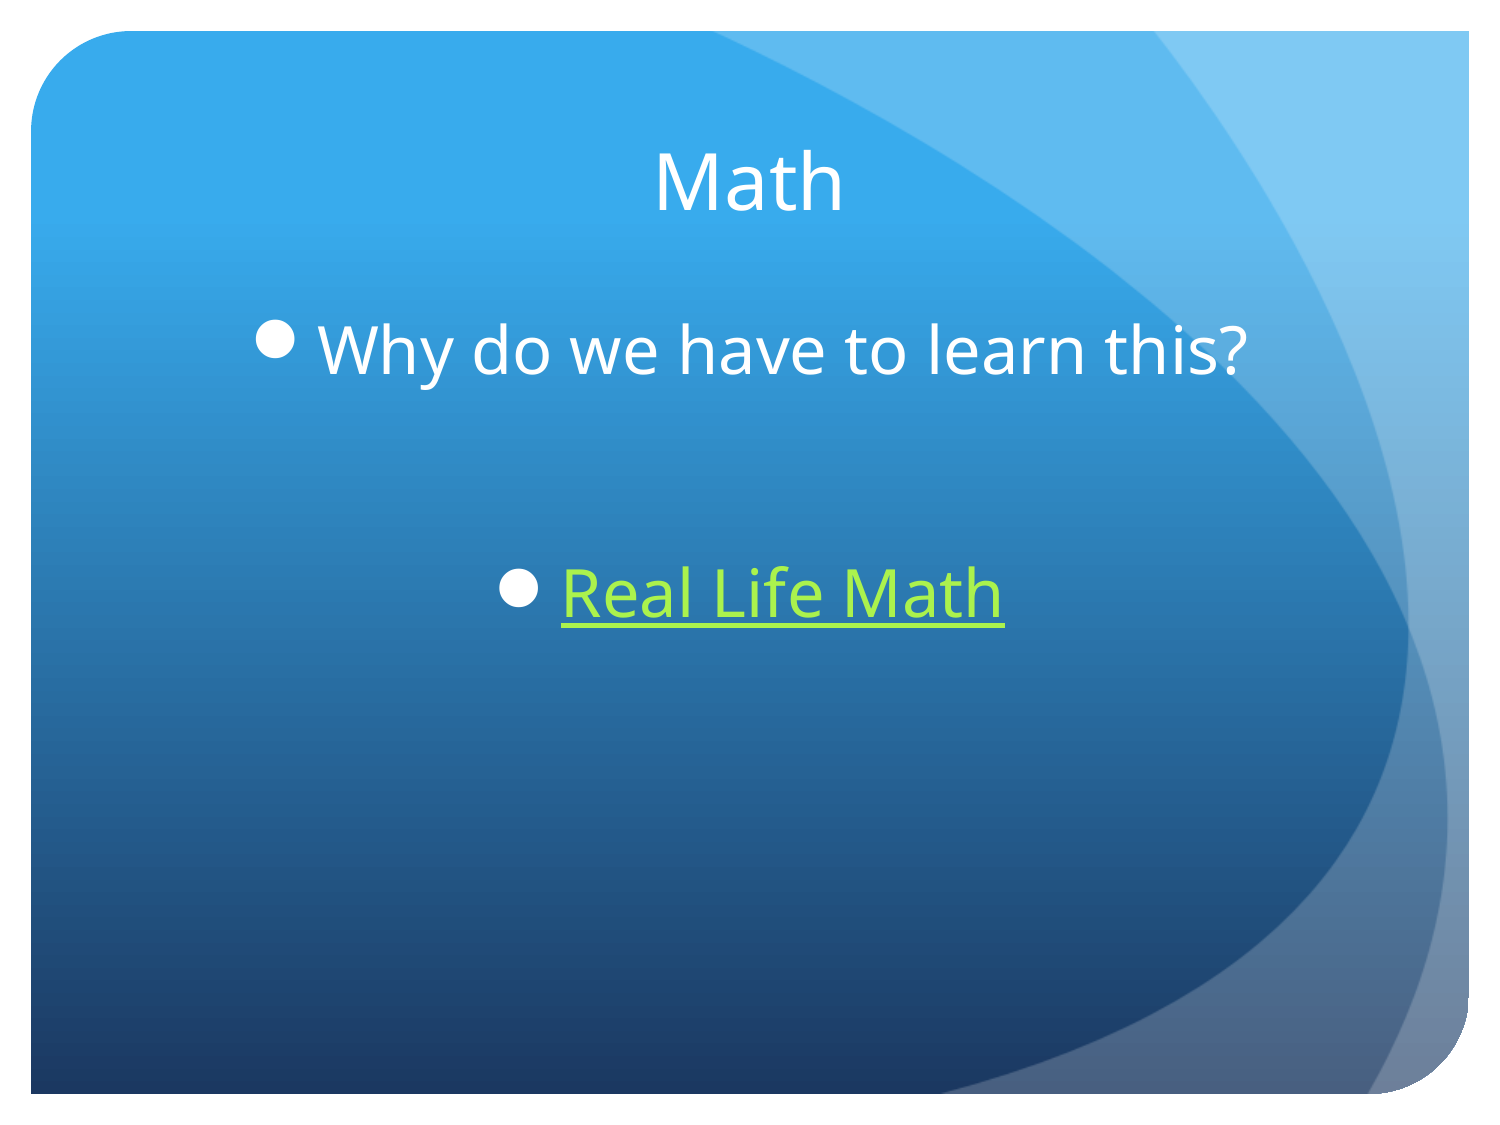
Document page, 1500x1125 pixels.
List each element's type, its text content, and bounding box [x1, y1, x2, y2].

title Math [127, 62, 1372, 234]
picture [24, 30, 1473, 1094]
list Why do we have to learn this? Real Life Math [127, 299, 1372, 991]
